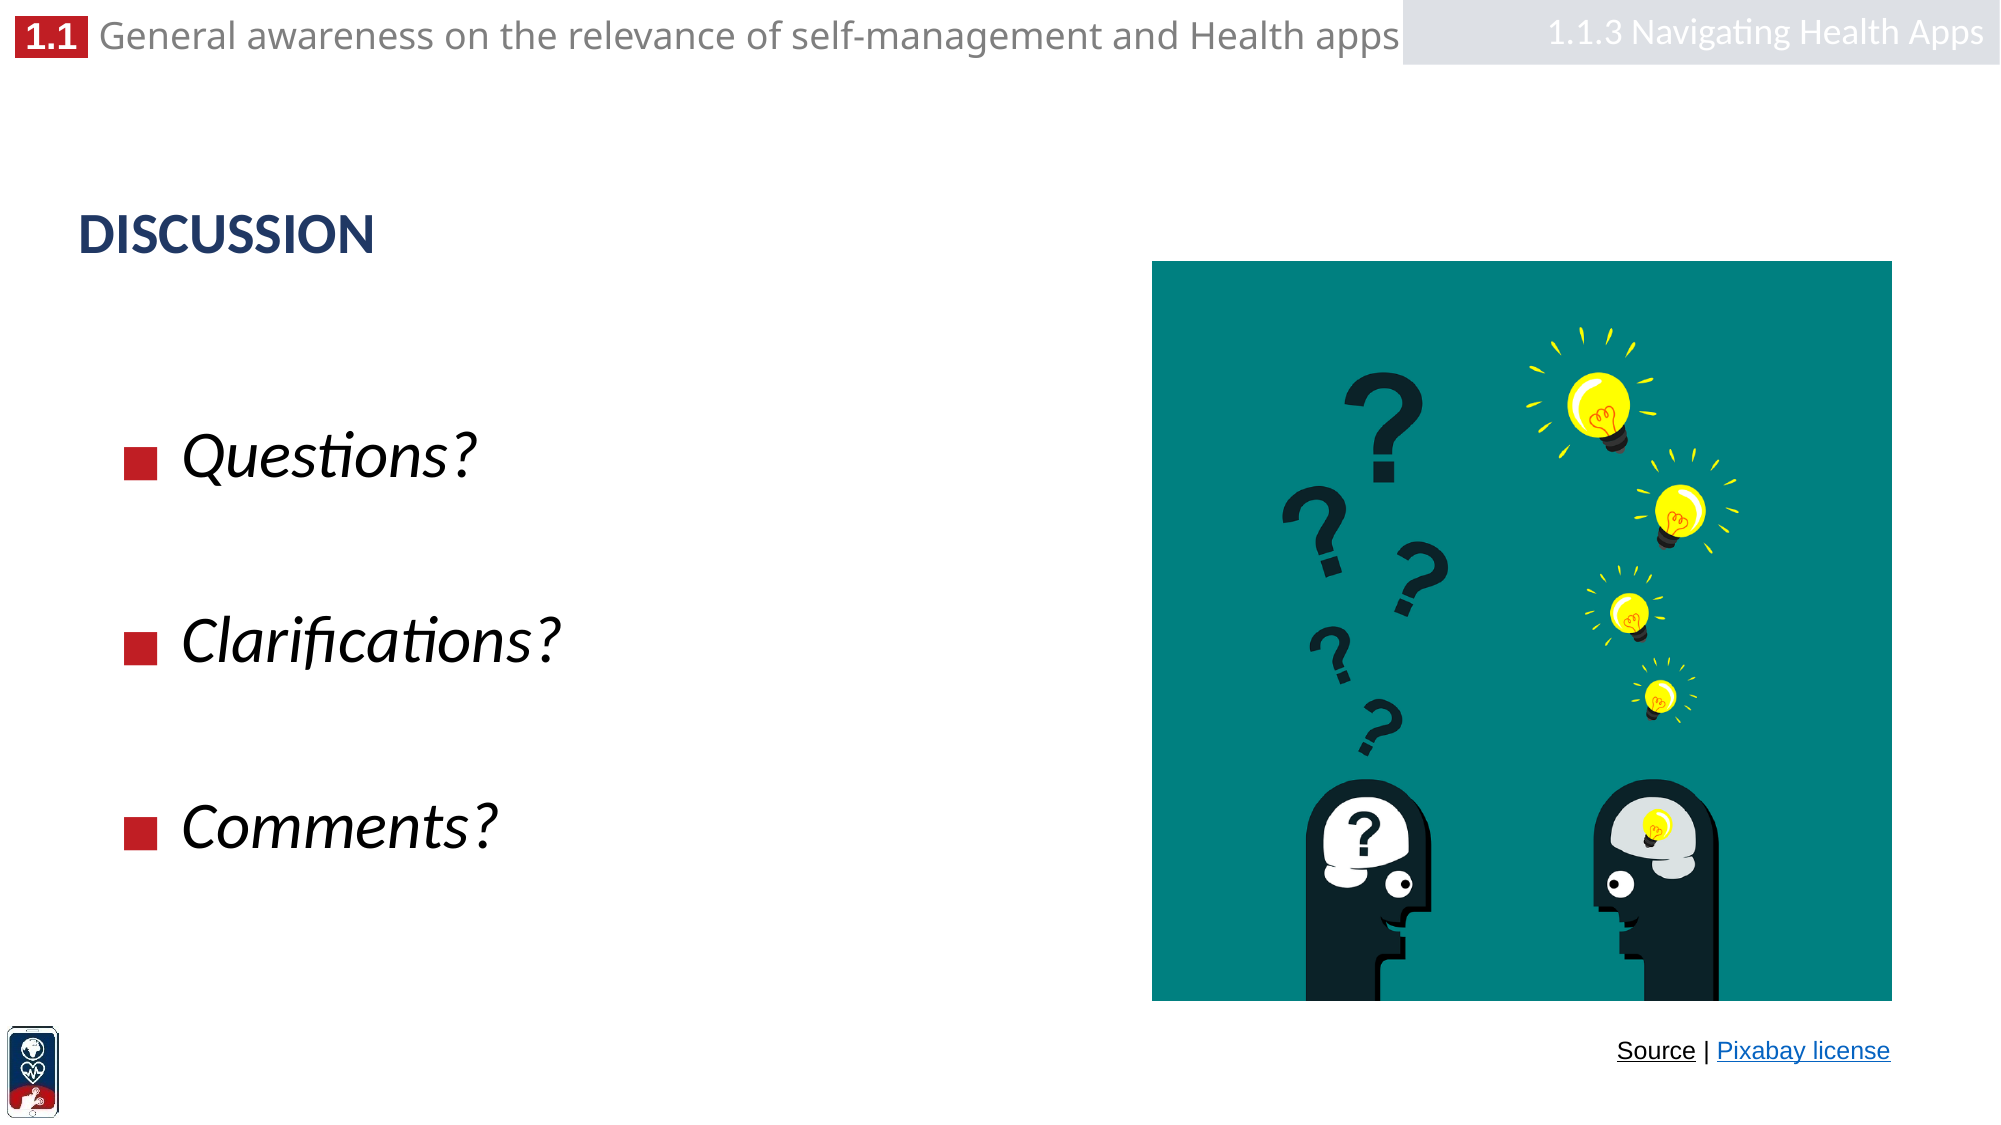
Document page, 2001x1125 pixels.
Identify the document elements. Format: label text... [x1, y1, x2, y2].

text_box Source | Pixabay license [1510, 1027, 1906, 1072]
text_box Questions? Clarifications? Comments? [91, 403, 1906, 1050]
title DISCUSSION [63, 129, 1789, 277]
picture [1151, 260, 1893, 1002]
text_box 1.1.3 Navigating Health Apps [1403, 0, 2000, 65]
picture [7, 1026, 59, 1118]
